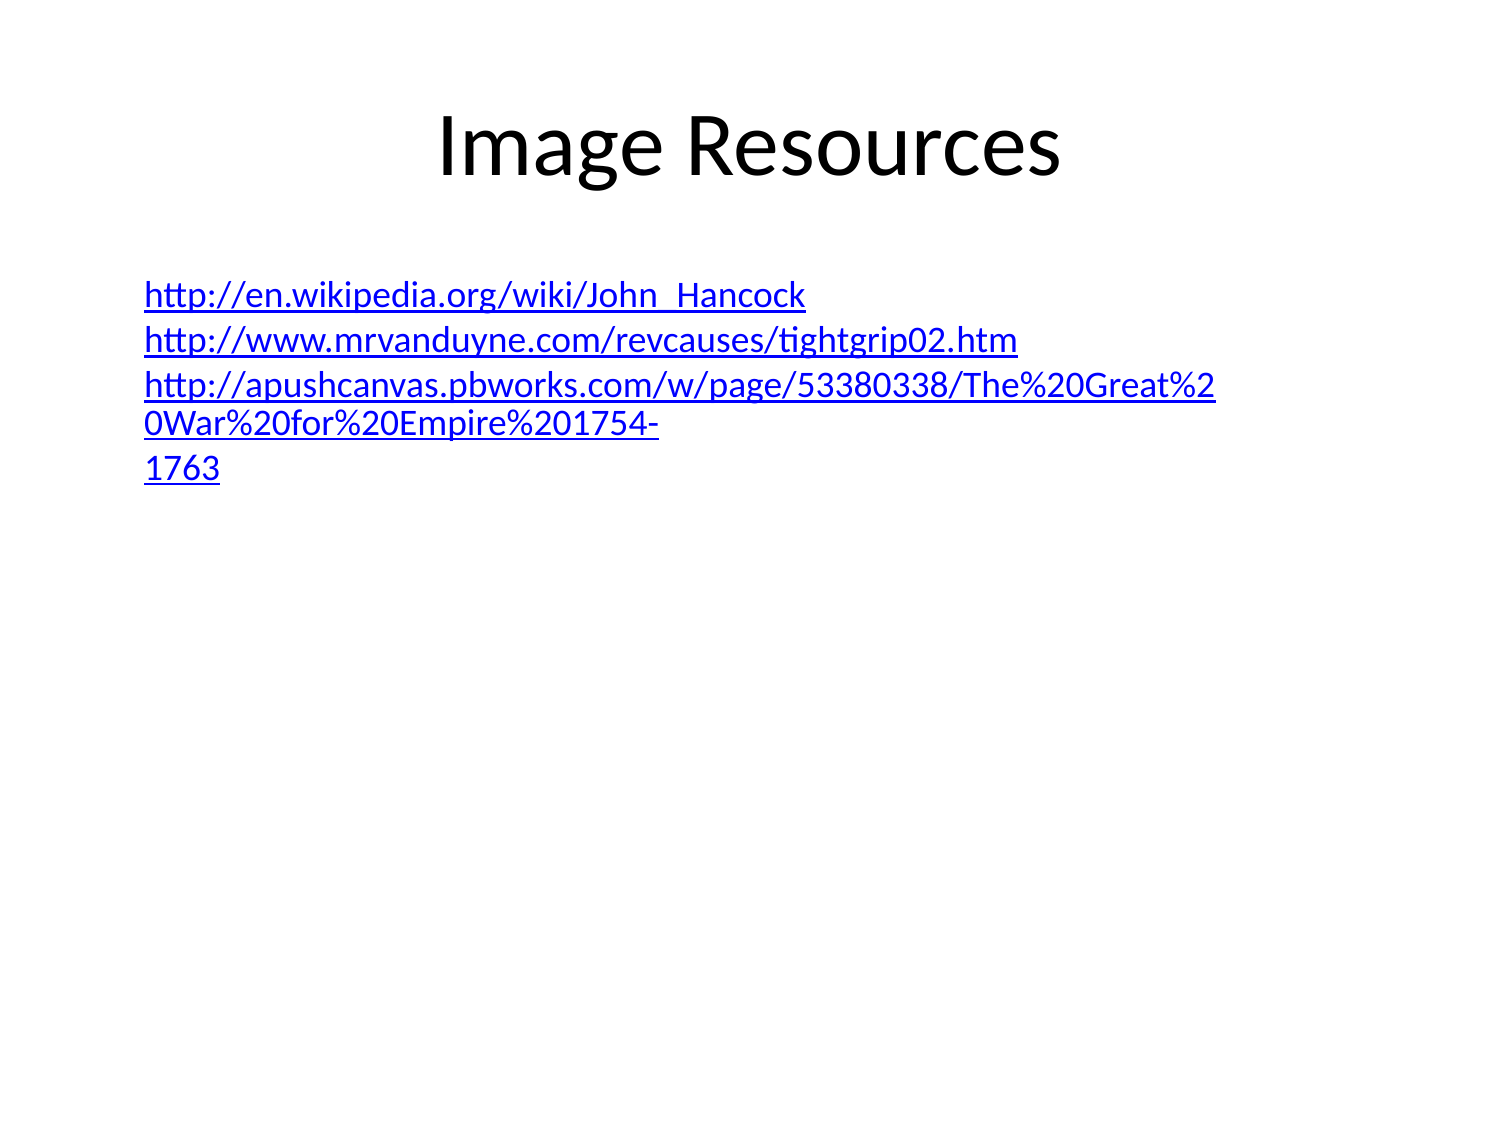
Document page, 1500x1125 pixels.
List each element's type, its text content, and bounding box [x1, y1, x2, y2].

title Image Resources [75, 45, 1425, 233]
text_box http://en.wikipedia.org/wiki/John_Hancock http://www.mrvanduyne.com/revcauses/tightgrip02.htm http://apushcanvas.pbworks.com/w/page/53380338/The%20Great%20War%20for%20Empire%201754-1763 [129, 262, 1245, 593]
